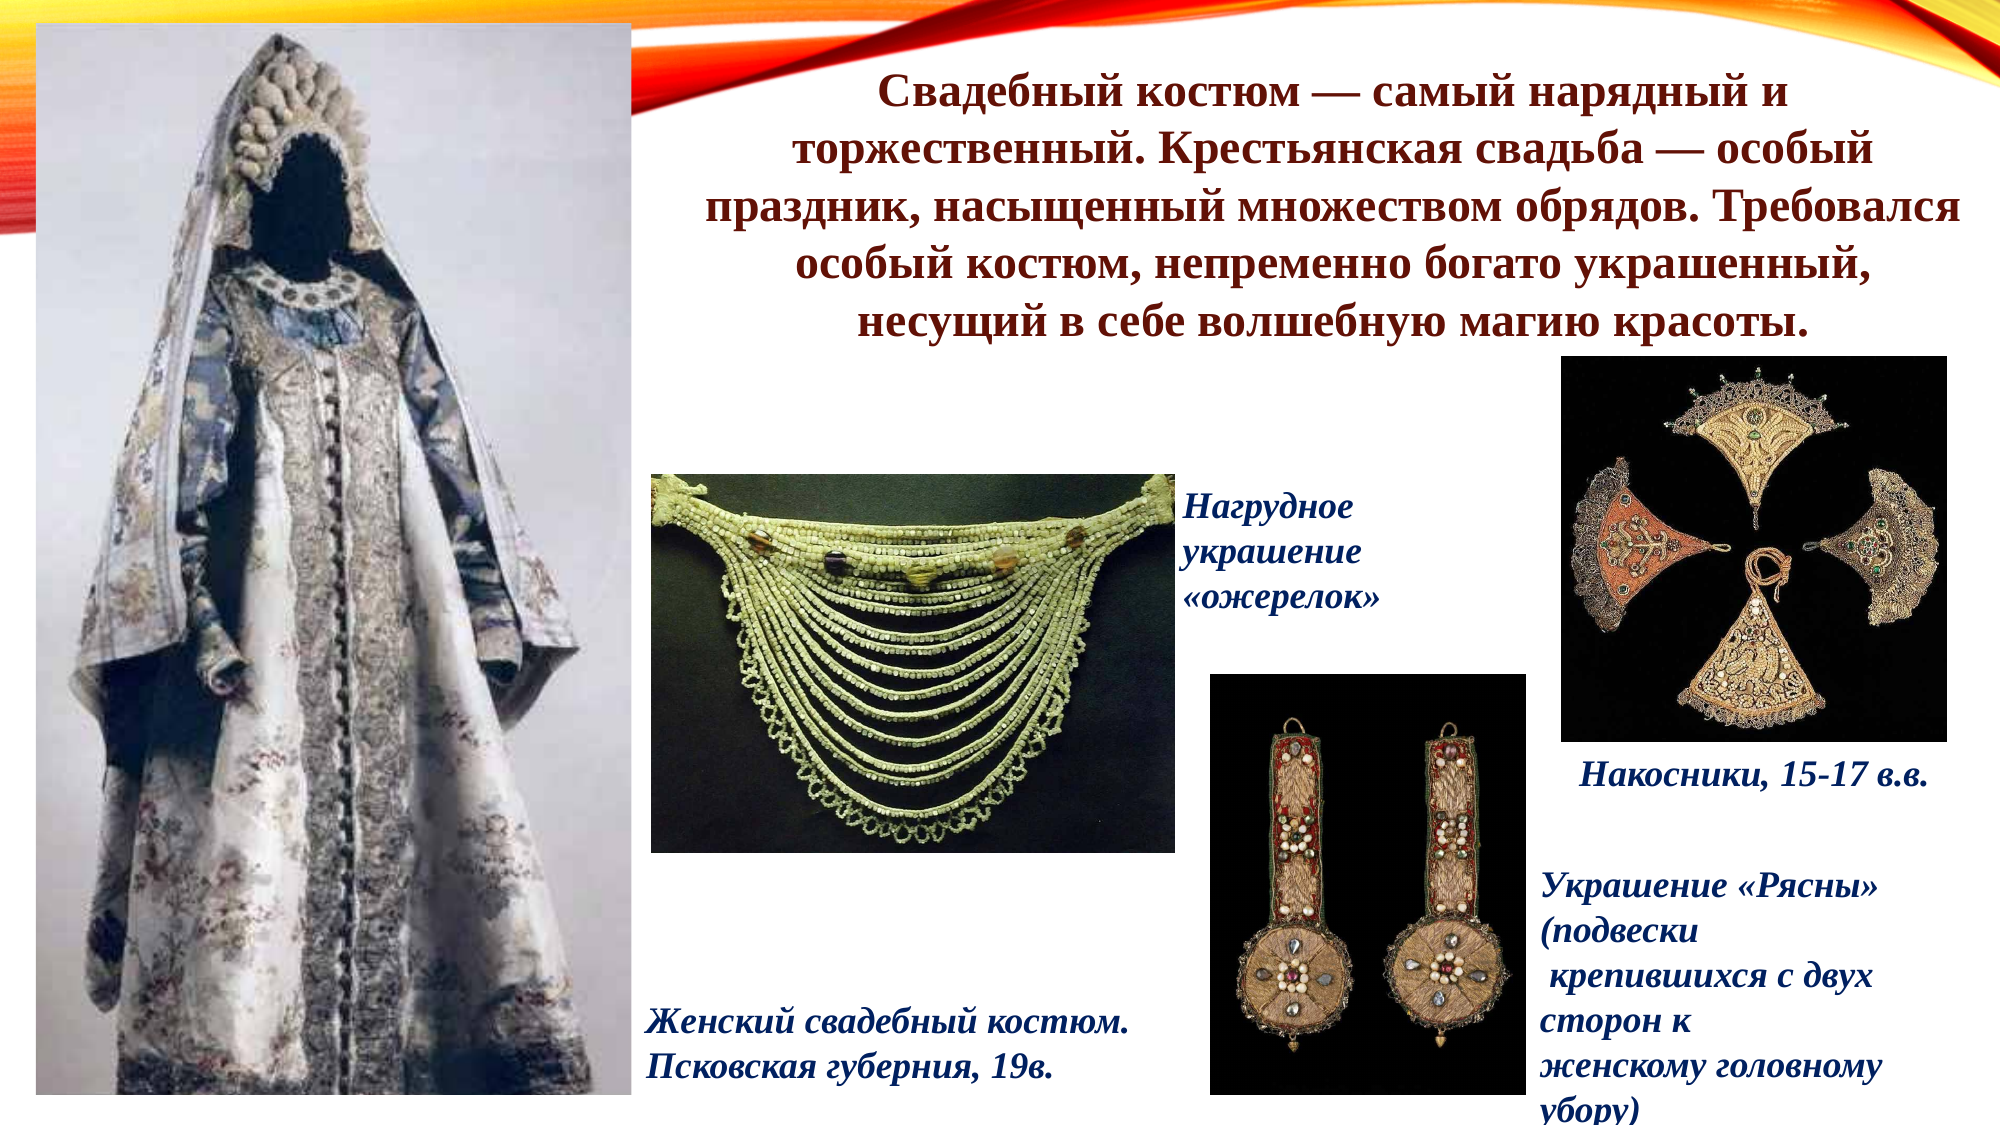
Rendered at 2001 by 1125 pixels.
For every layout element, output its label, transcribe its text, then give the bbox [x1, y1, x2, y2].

picture [0, 0, 2000, 1095]
picture [1210, 674, 1526, 1095]
text_box Накосники, 15-17 в.в. [1561, 742, 1947, 802]
picture [1561, 356, 1948, 742]
text_box Свадебный костюм — самый нарядный и торжественный. Крестьянская свадьба — особый праздник, насыщенный множеством обрядов. Требовался особый костюм, непременно богато украшенный, несущий в себе волшебную магию красоты. [685, 51, 1984, 354]
picture [650, 473, 1175, 853]
text_box Украшение «Рясны» (подвески крепившихся с двух сторон к женскому головному убору) [1525, 852, 1915, 1125]
text_box Женский свадебный костюм. Псковская губерния, 19в. [632, 988, 1168, 1094]
text_box Нагрудное украшение «ожерелок» [1175, 473, 1483, 623]
